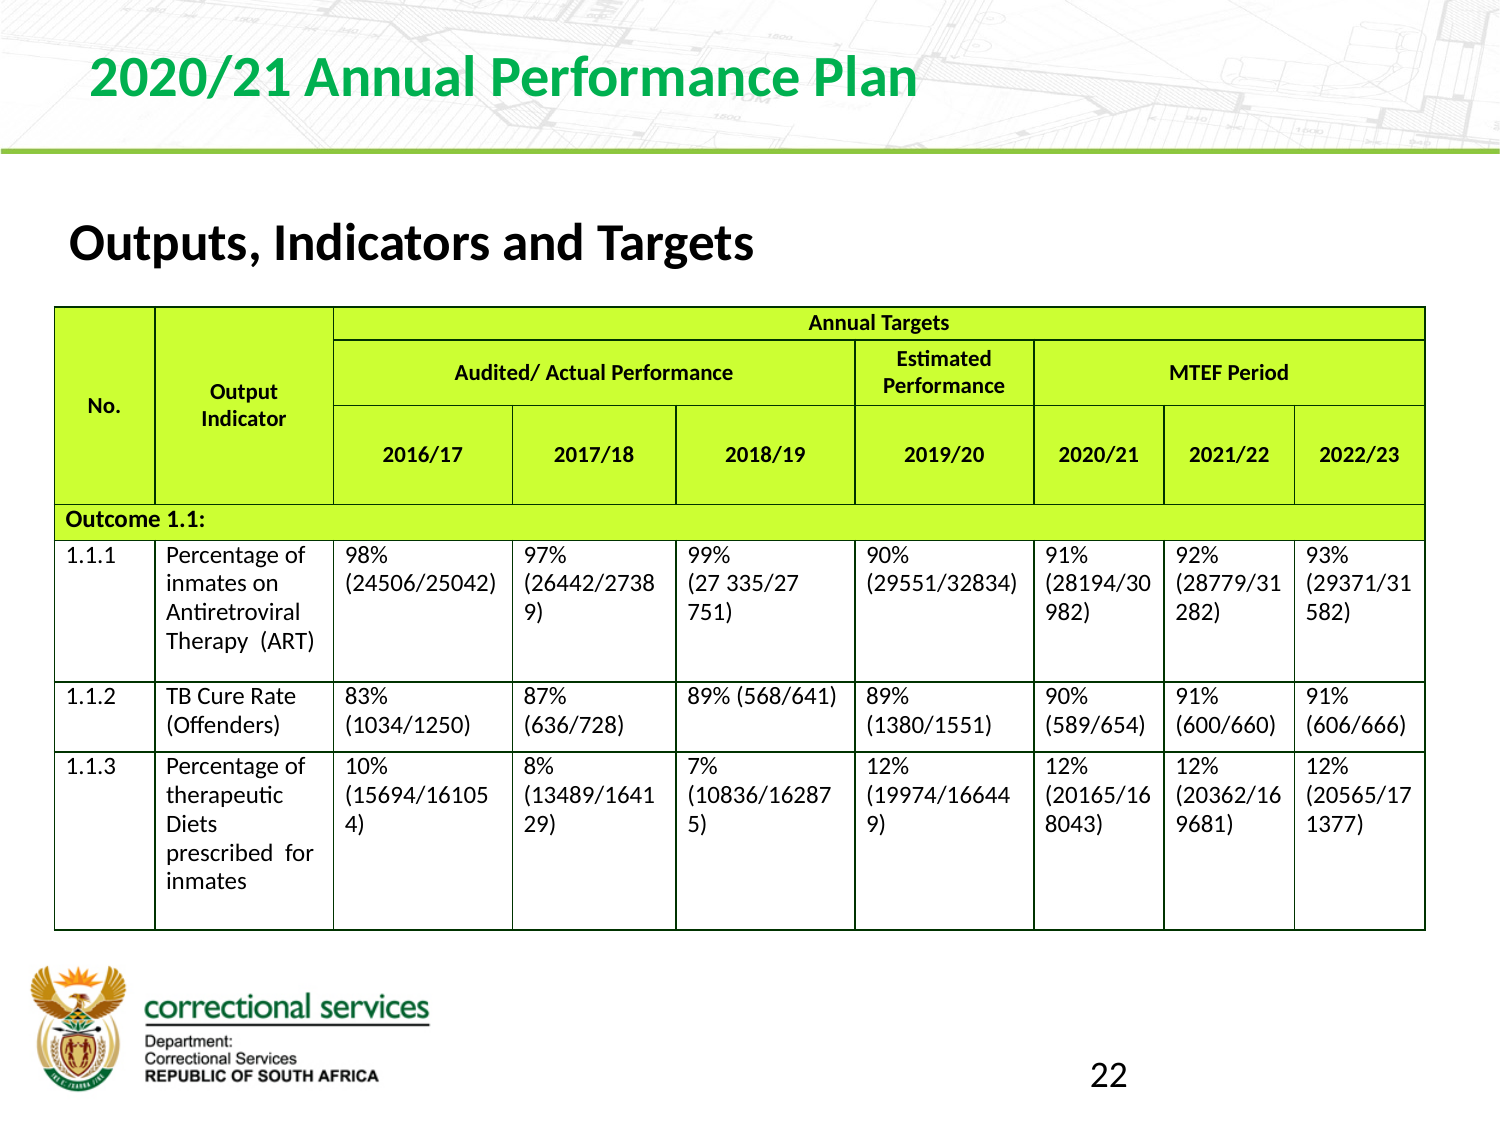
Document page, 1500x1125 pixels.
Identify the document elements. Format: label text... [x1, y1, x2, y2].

table_header No. [55, 308, 154, 504]
table_cell 1.1.3 [55, 753, 154, 929]
table_header Output Indicator [156, 308, 333, 504]
table_cell 2017/18 [513, 406, 675, 504]
slide_number 22 [1074, 1042, 1425, 1103]
table_cell 90% (29551/32834) [856, 541, 1033, 681]
table_cell 97% (26442/27389) [513, 541, 675, 681]
table_cell 2018/19 [677, 406, 854, 504]
table_cell MTEF Period [1035, 341, 1424, 405]
table_cell 12% (19974/166449) [856, 753, 1033, 929]
picture [0, 0, 1500, 154]
table_cell 1.1.1 [55, 541, 154, 681]
table_cell 2020/21 [1035, 406, 1163, 504]
table_cell 12% (20165/168043) [1035, 753, 1163, 929]
text_box Outputs, Indicators and Targets [54, 200, 770, 279]
table_cell 90% (589/654) [1035, 683, 1163, 751]
text_box 2020/21 Annual Performance Plan [74, 30, 1425, 116]
table_cell 12% (20565/171377) [1295, 753, 1424, 929]
table_cell 89% (1380/1551) [856, 683, 1033, 751]
table_cell 7% (10836/162875) [677, 753, 854, 929]
table_cell 87% (636/728) [513, 683, 675, 751]
table_cell 93% (29371/31582) [1295, 541, 1424, 681]
table_cell Percentage of inmates on Antiretroviral Therapy (ART) [156, 541, 333, 681]
table_cell 91% (600/660) [1165, 683, 1294, 751]
table_cell 2016/17 [334, 406, 512, 504]
table_cell Outcome 1.1: [55, 505, 1424, 540]
table_cell 91% (606/666) [1295, 683, 1424, 751]
table_cell Estimated Performance [856, 341, 1033, 405]
picture [0, 936, 481, 1125]
table_cell Audited/ Actual Performance [334, 341, 854, 405]
table_cell 12% (20362/169681) [1165, 753, 1294, 929]
table_cell 8% (13489/164129) [513, 753, 675, 929]
table_cell 2019/20 [856, 406, 1033, 504]
table_header Annual Targets [334, 308, 1424, 339]
table_cell 91% (28194/30982) [1035, 541, 1163, 681]
table_cell 2021/22 [1165, 406, 1294, 504]
table_cell 83% (1034/1250) [334, 683, 512, 751]
table_cell 89% (568/641) [677, 683, 854, 751]
table_cell Percentage of therapeutic Diets prescribed for inmates [156, 753, 333, 929]
table_cell 1.1.2 [55, 683, 154, 751]
table_cell TB Cure Rate (Offenders) [156, 683, 333, 751]
table_cell 99% (27 335/27 751) [677, 541, 854, 681]
table_cell 98% (24506/25042) [334, 541, 512, 681]
table_cell 2022/23 [1295, 406, 1424, 504]
table_cell 10% (15694/161054) [334, 753, 512, 929]
table_cell 92% (28779/31282) [1165, 541, 1294, 681]
